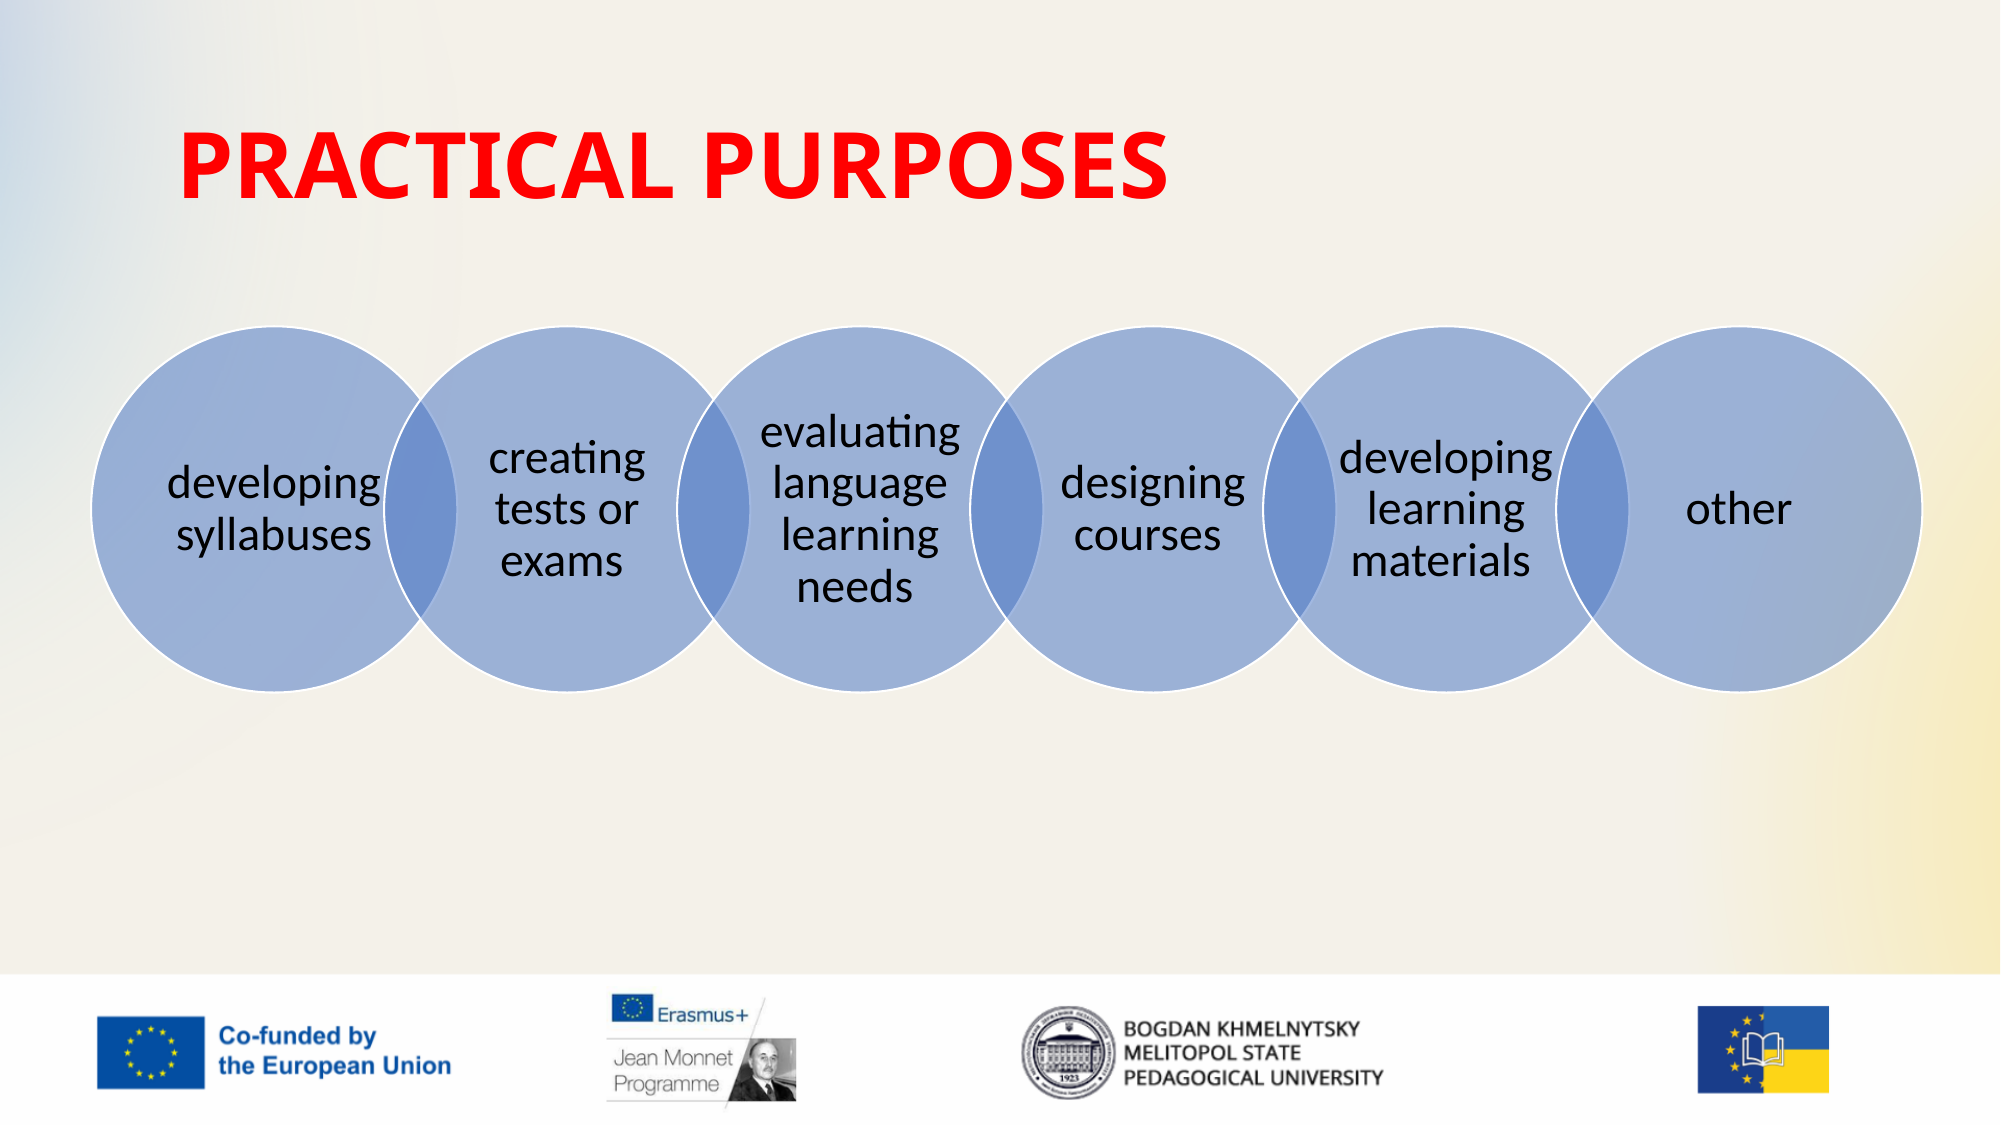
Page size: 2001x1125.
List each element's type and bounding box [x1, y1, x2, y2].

picture [0, 0, 2001, 1125]
text_box [90, 59, 1923, 959]
